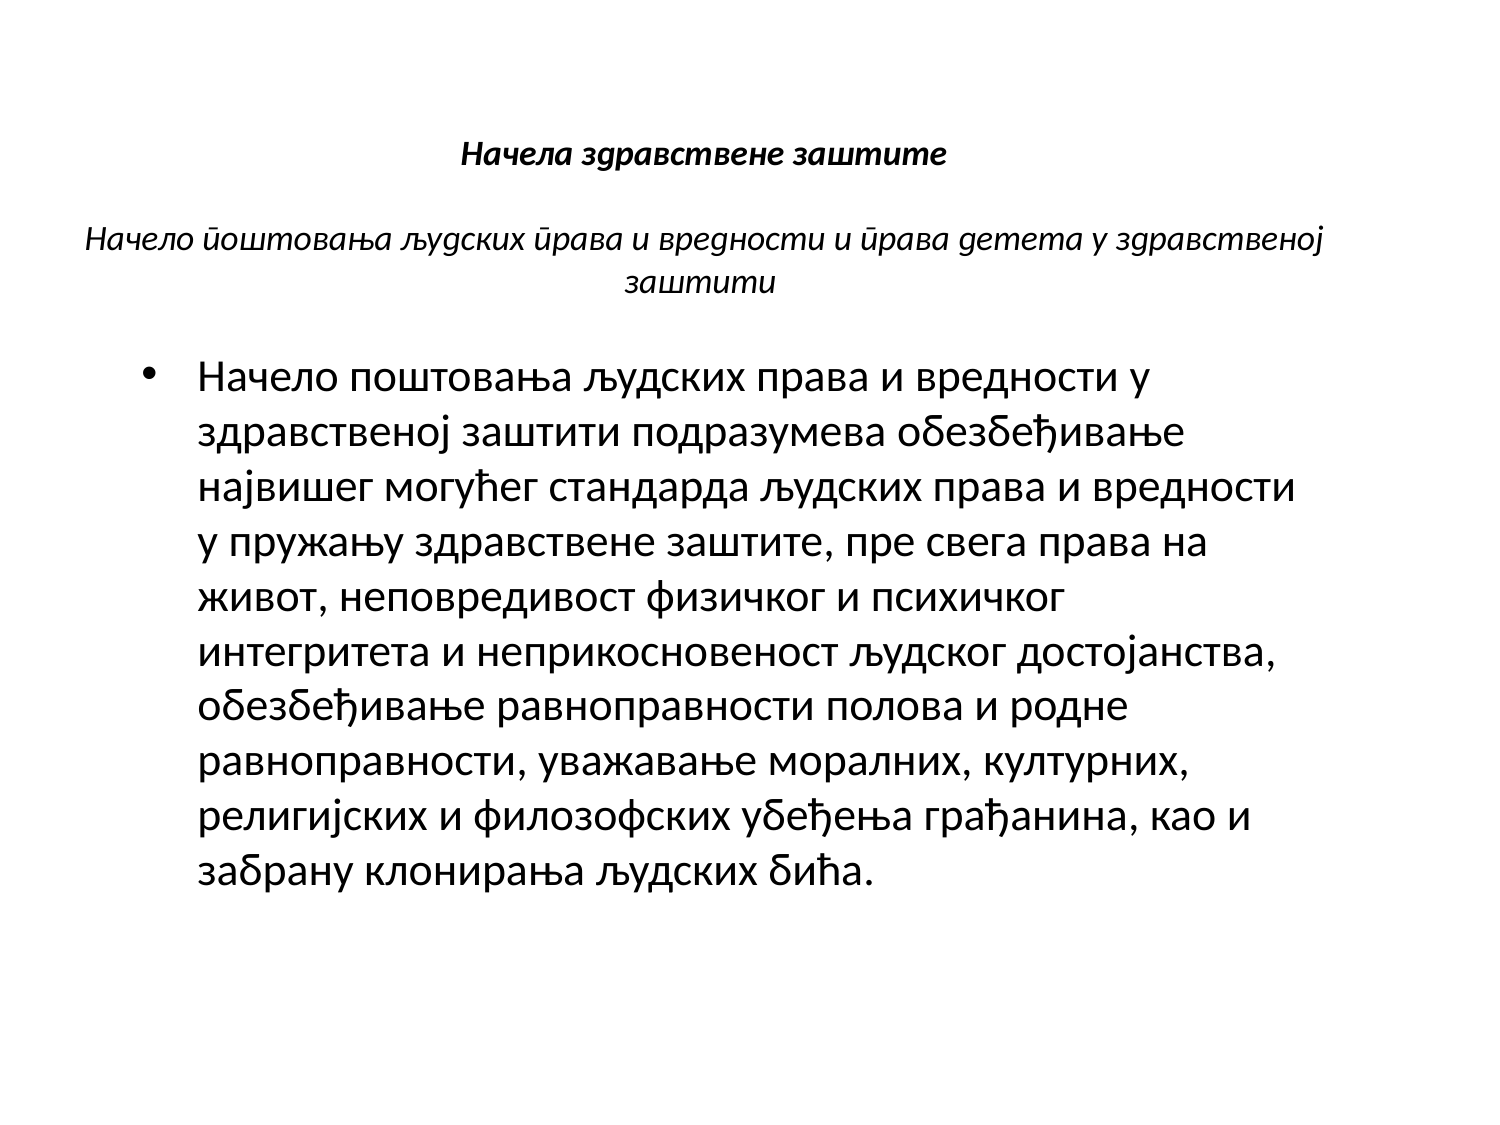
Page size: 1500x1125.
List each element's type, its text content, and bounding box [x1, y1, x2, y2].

list Начело поштовања људских права и вредности у здравственој заштити подразумева обезбеђивање највишег могућег стандарда људских права и вредности у пружању здравствене заштите, пре свега права на живот, неповредивост физичког и психичког интегритета и неприкосновеност људског достојанства, обезбеђивање равноправности полова и родне равноправности, уважавање моралних, културних, религијских и филозофских убеђења грађанина, као и забрану клонирања људских бића. [126, 338, 1314, 1098]
title Начела здравствене заштите Начело поштовања људских права и вредности и права детета у здравственој заштити [54, 121, 1354, 309]
